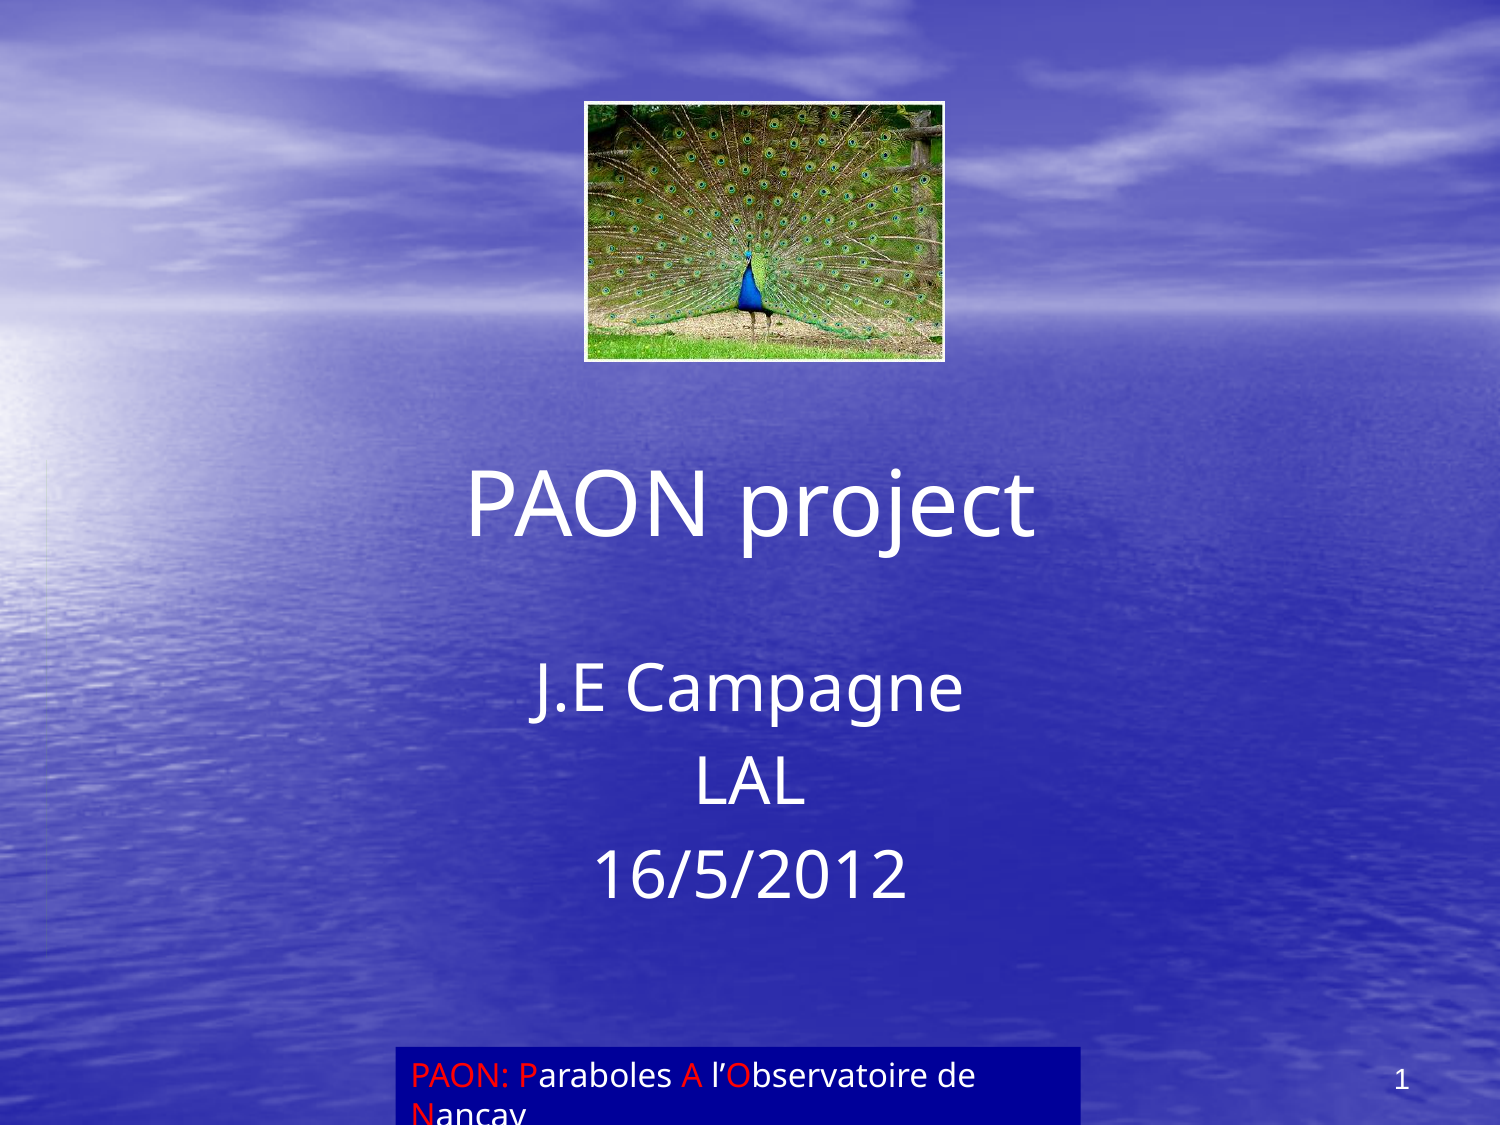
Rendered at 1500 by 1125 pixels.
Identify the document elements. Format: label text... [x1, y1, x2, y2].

subtitle J.E Campagne LAL 16/5/2012 [224, 637, 1276, 926]
text_box PAON: Paraboles A l’Observatoire de Nançay [395, 1046, 1081, 1125]
picture [584, 101, 945, 362]
slide_number 1 [1074, 1024, 1426, 1103]
title PAON project [112, 327, 1388, 563]
